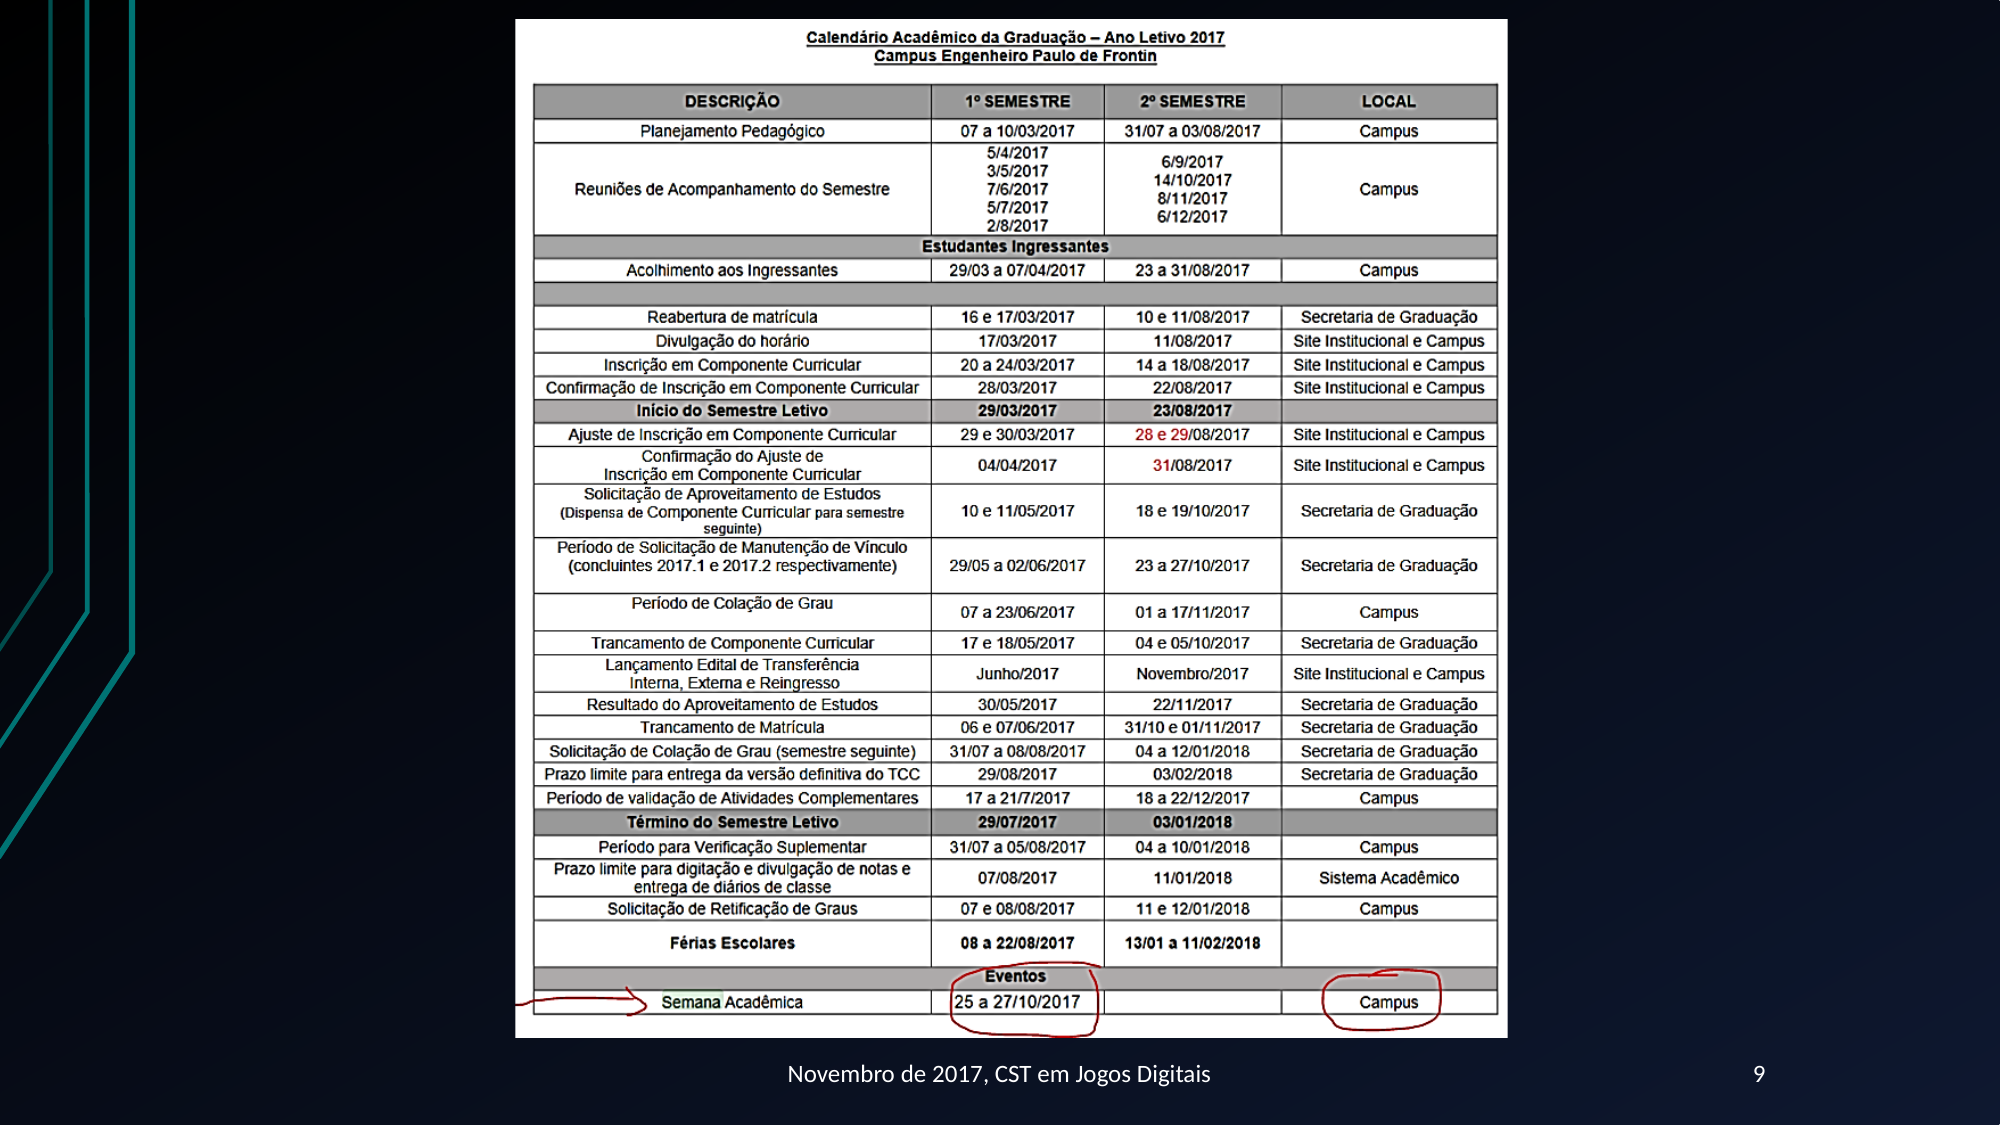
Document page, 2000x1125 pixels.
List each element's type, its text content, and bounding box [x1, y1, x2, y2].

footer Novembro de 2017, CST em Jogos Digitais [566, 1048, 1433, 1103]
slide_number 9 [1732, 1042, 1900, 1103]
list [515, 18, 1508, 1038]
